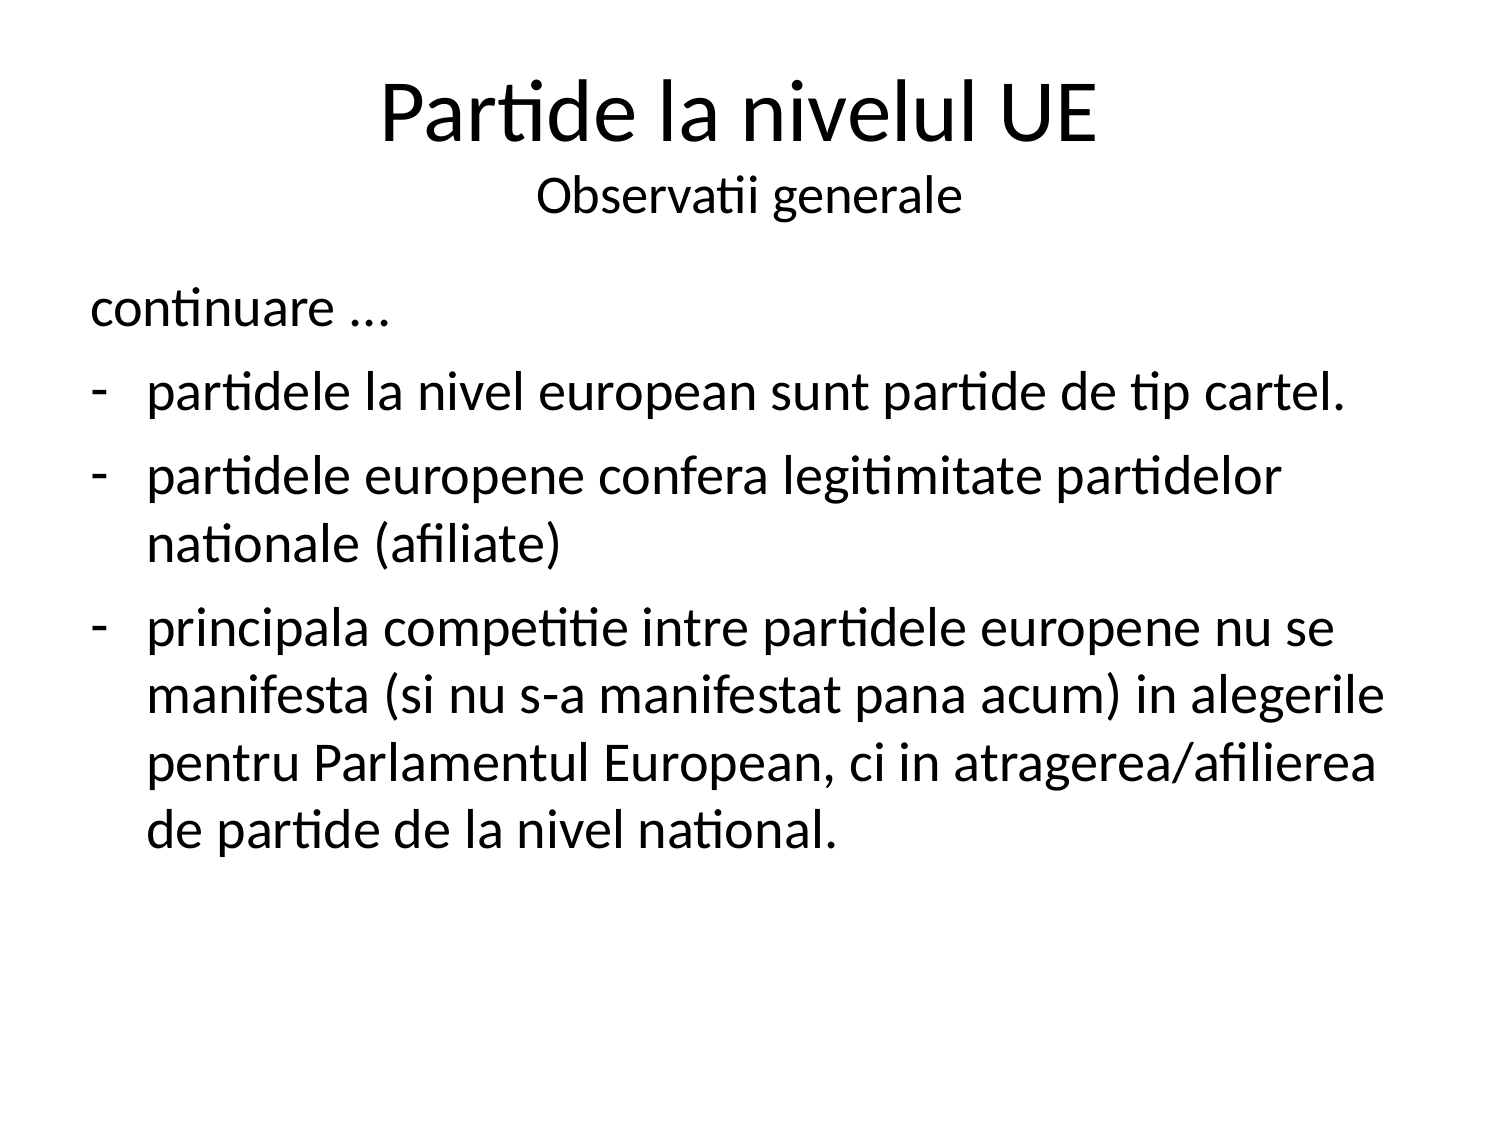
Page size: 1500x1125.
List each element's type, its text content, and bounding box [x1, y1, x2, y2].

list continuare ... partidele la nivel european sunt partide de tip cartel. partidele europene confera legitimitate partidelor nationale (afiliate) principala competitie intre partidele europene nu se manifesta (si nu s-a manifestat pana acum) in alegerile pentru Parlamentul European, ci in atragerea/afilierea de partide de la nivel national. [75, 262, 1425, 1005]
title Partide la nivelul UE Observatii generale [75, 45, 1425, 233]
